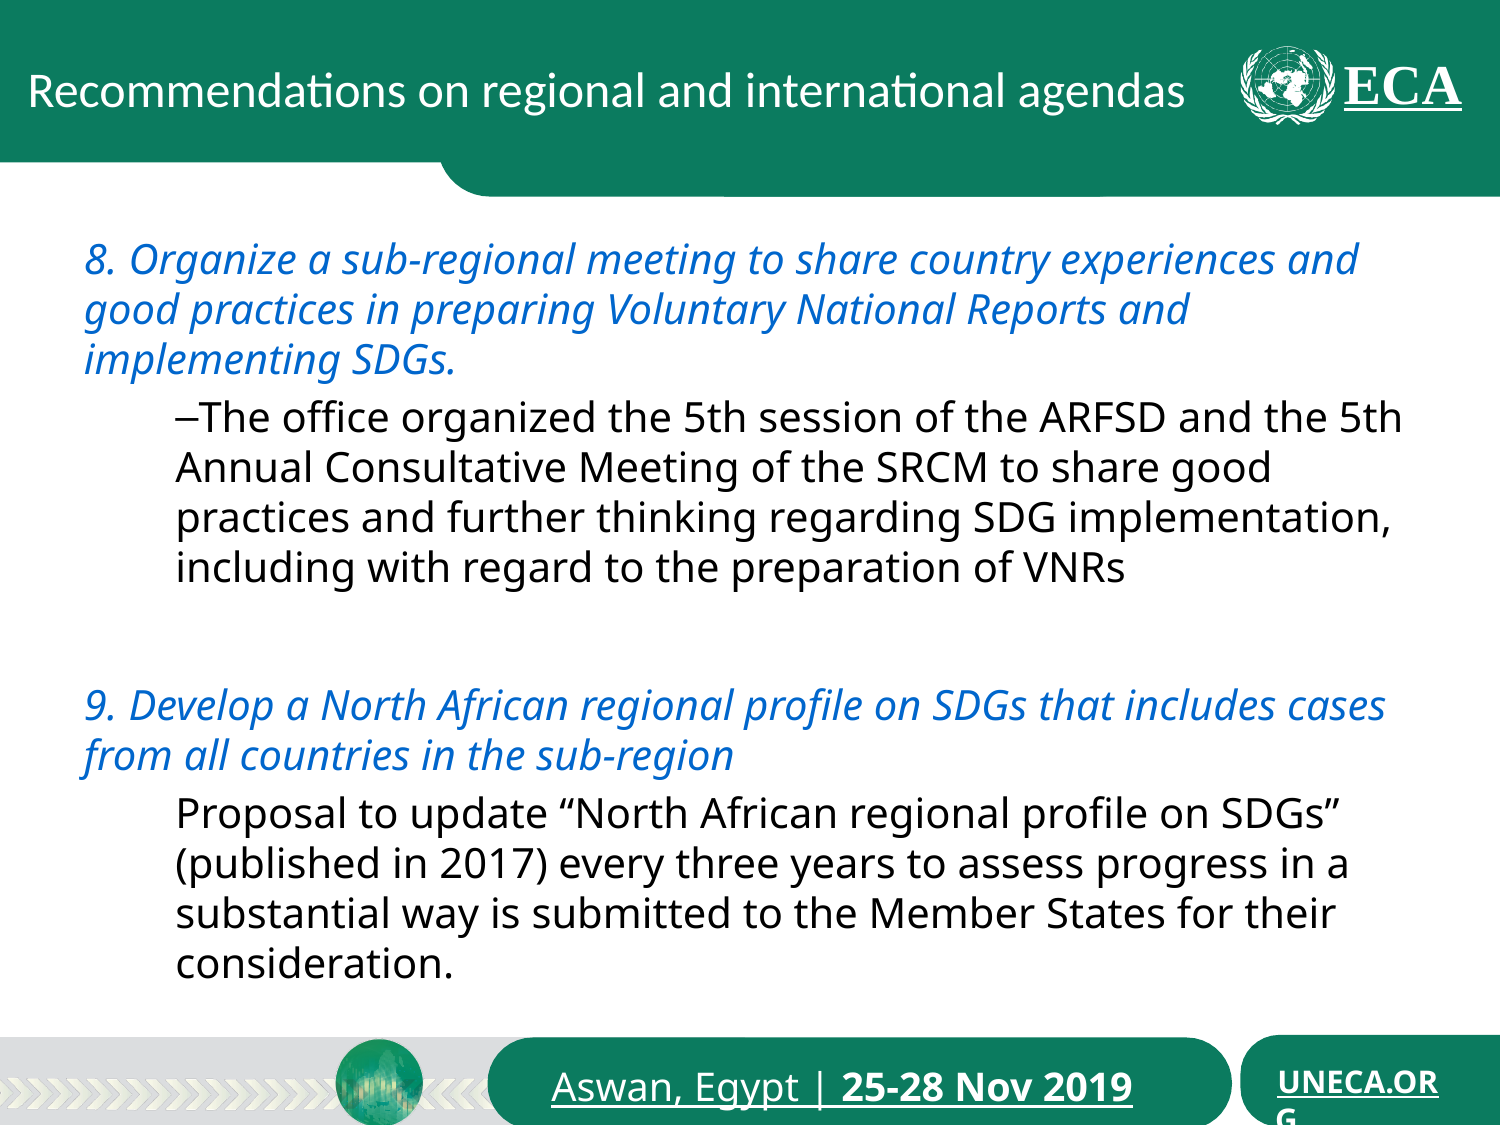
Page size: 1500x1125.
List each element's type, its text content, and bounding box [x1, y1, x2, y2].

list Recommendations on regional and international agendas [12, 50, 1338, 168]
picture [0, 1037, 526, 1125]
list 8. Organize a sub-regional meeting to share country experiences and good practices in preparing Voluntary National Reports and implementing SDGs. The office organized the 5th session of the ARFSD and the 5th Annual Consultative Meeting of the SRCM to share good practices and further thinking regarding SDG implementation, including with regard to the preparation of VNRs 9. Develop a North African regional profile on SDGs that includes cases from all countries in the sub-region Proposal to update “North African regional profile on SDGs” (published in 2017) every three years to assess progress in a substantial way is submitted to the Member States for their consideration. [62, 224, 1425, 968]
picture [1240, 46, 1335, 50]
